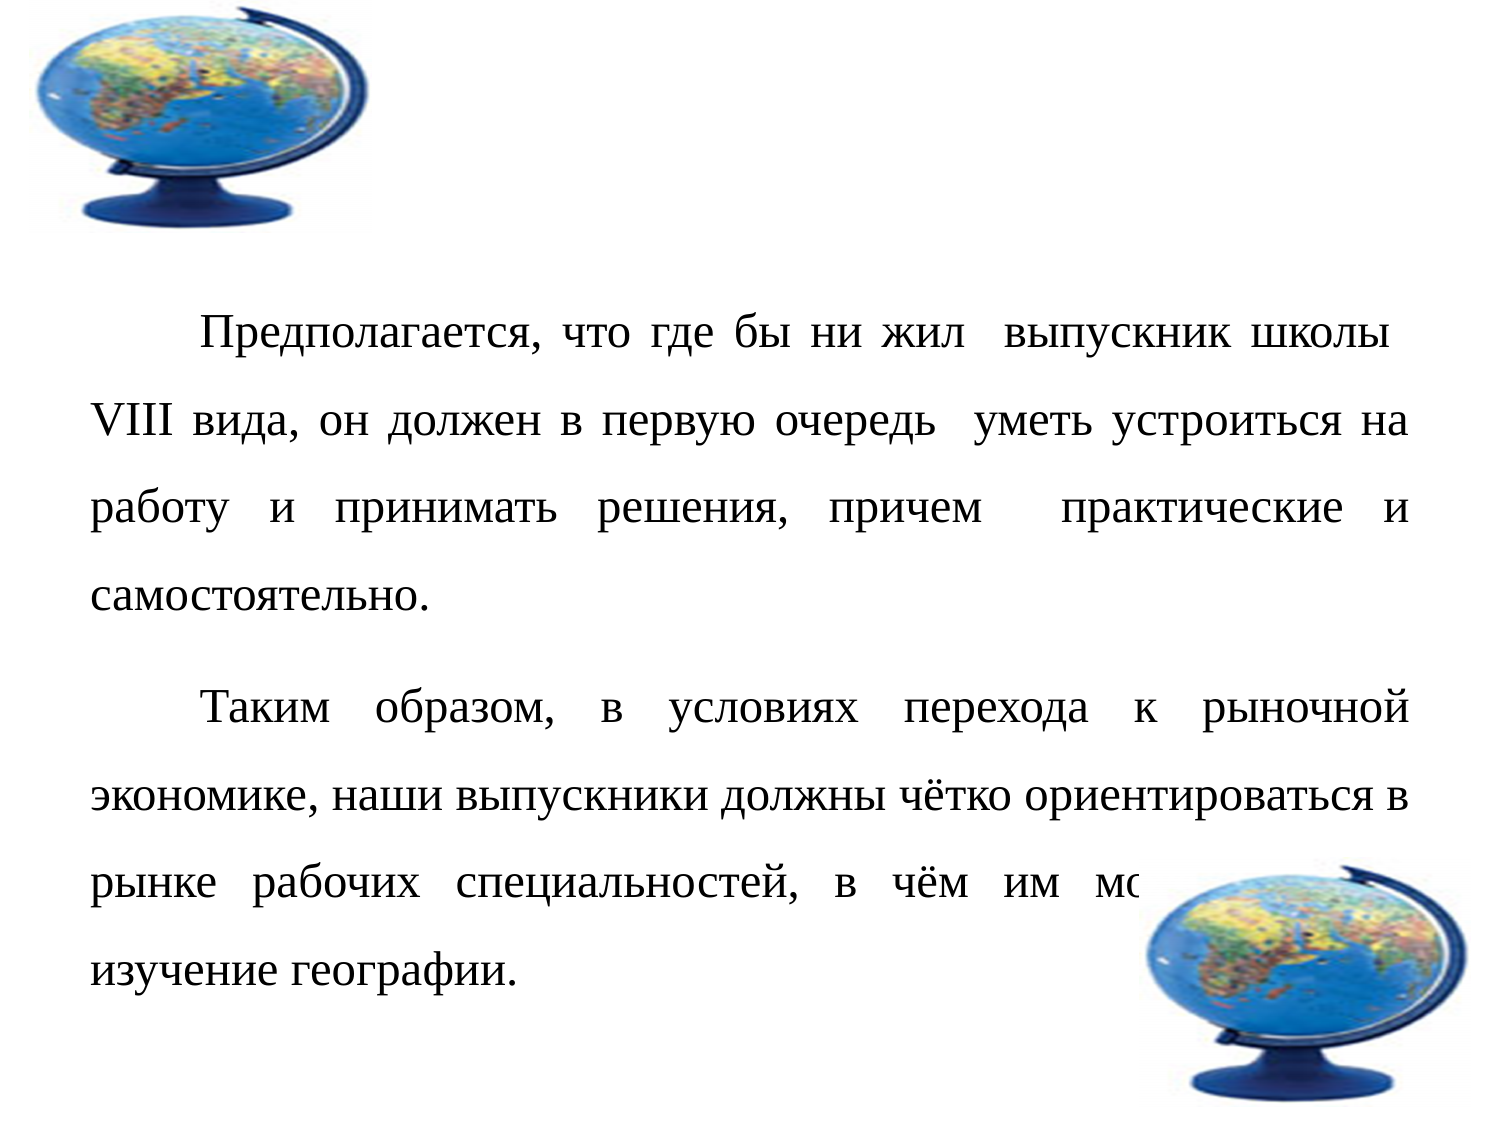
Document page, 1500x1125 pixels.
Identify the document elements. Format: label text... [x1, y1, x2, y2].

picture [1139, 857, 1471, 1107]
list Предполагается, что где бы ни жил выпускник школы VIII вида, он должен в первую очередь уметь устроиться на работу и принимать решения, причем практические и самостоятельно. Таким образом, в условиях перехода к рыночной экономике, наши выпускники должны чётко ориентироваться в рынке рабочих специальностей, в чём им может помочь изучение географии. [75, 262, 1425, 1005]
picture [29, 0, 373, 233]
